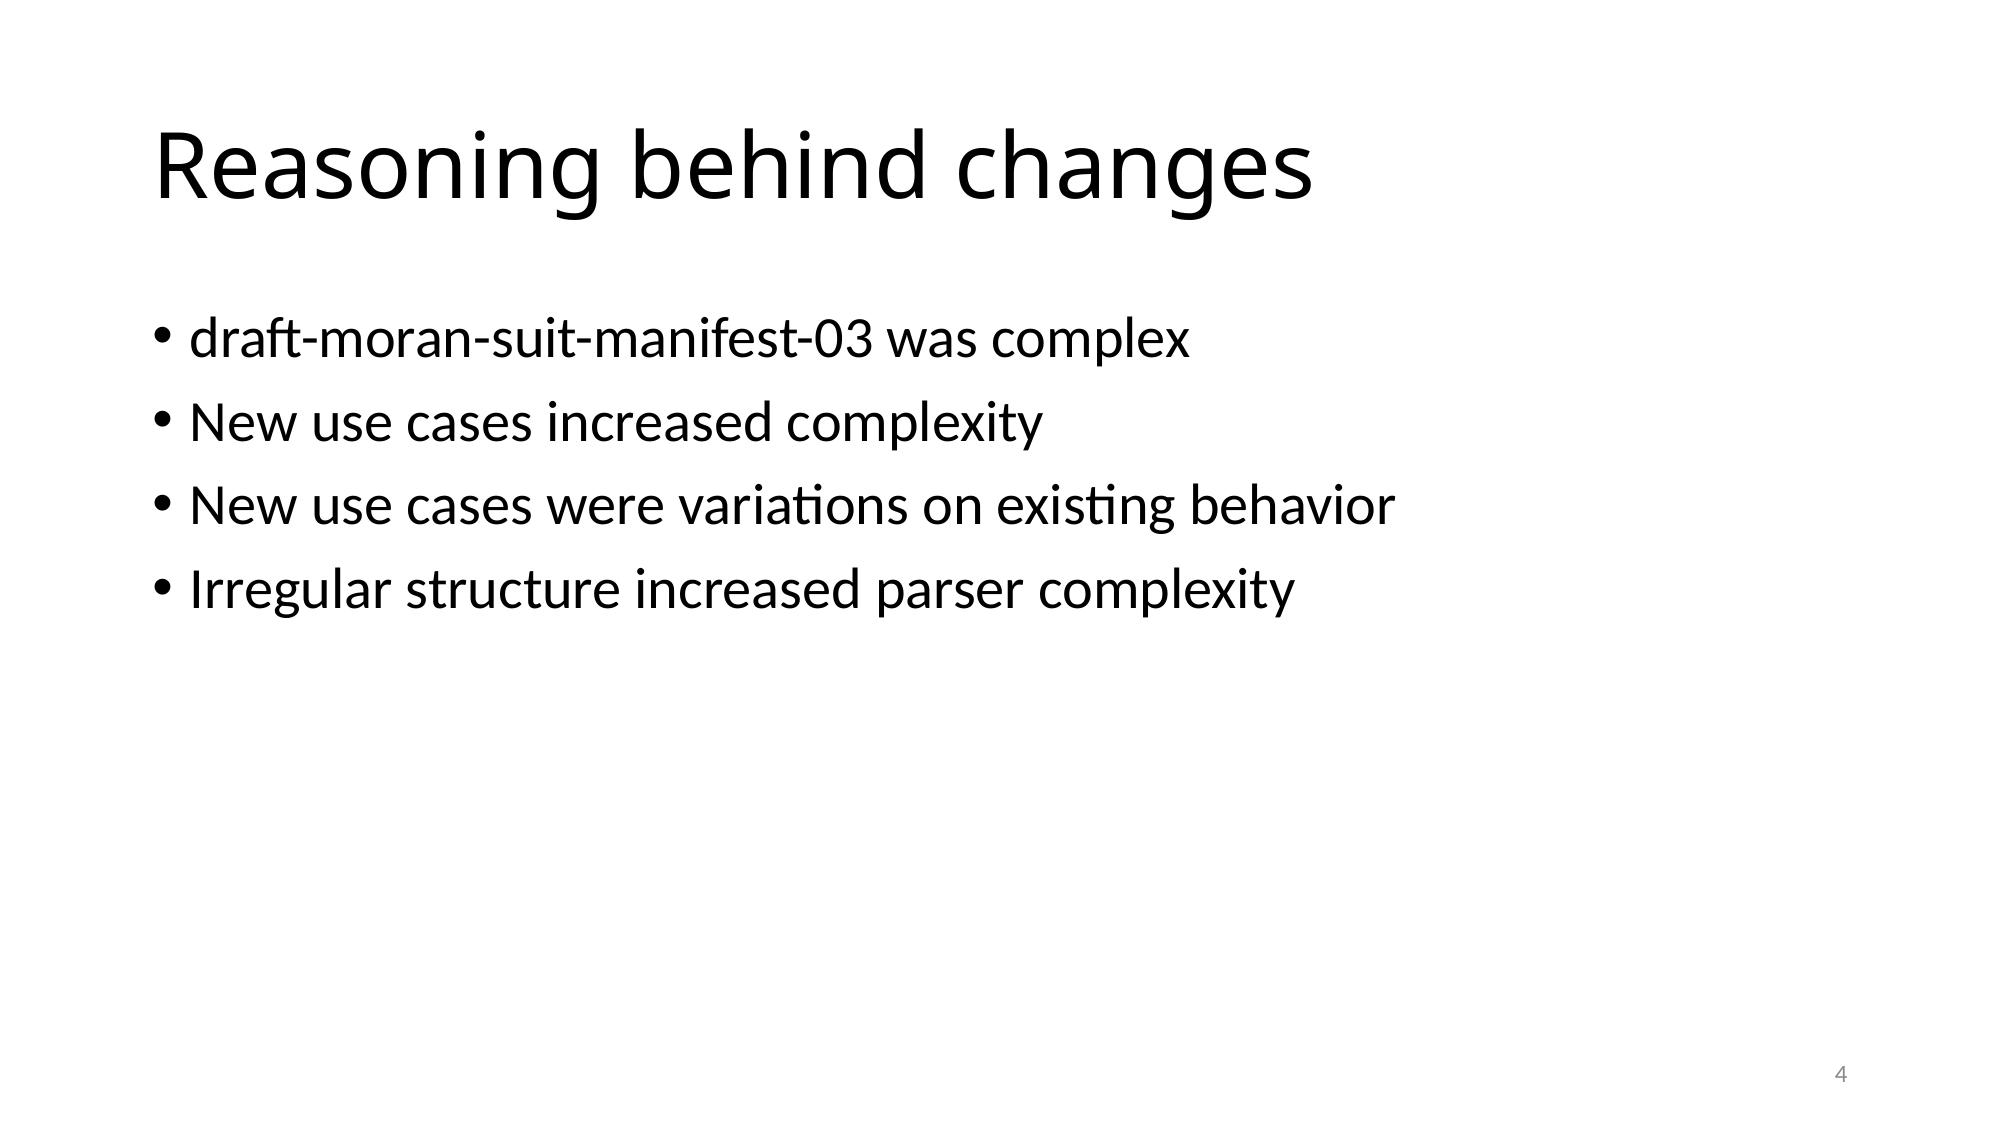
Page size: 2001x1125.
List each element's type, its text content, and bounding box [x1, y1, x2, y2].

slide_number 3 [1412, 1042, 1863, 1103]
title Reasoning behind changes [137, 59, 1863, 278]
list draft-moran-suit-manifest-03 was complex New use cases increased complexity New use cases were variations on existing behavior Irregular structure increased parser complexity [137, 299, 1863, 1014]
